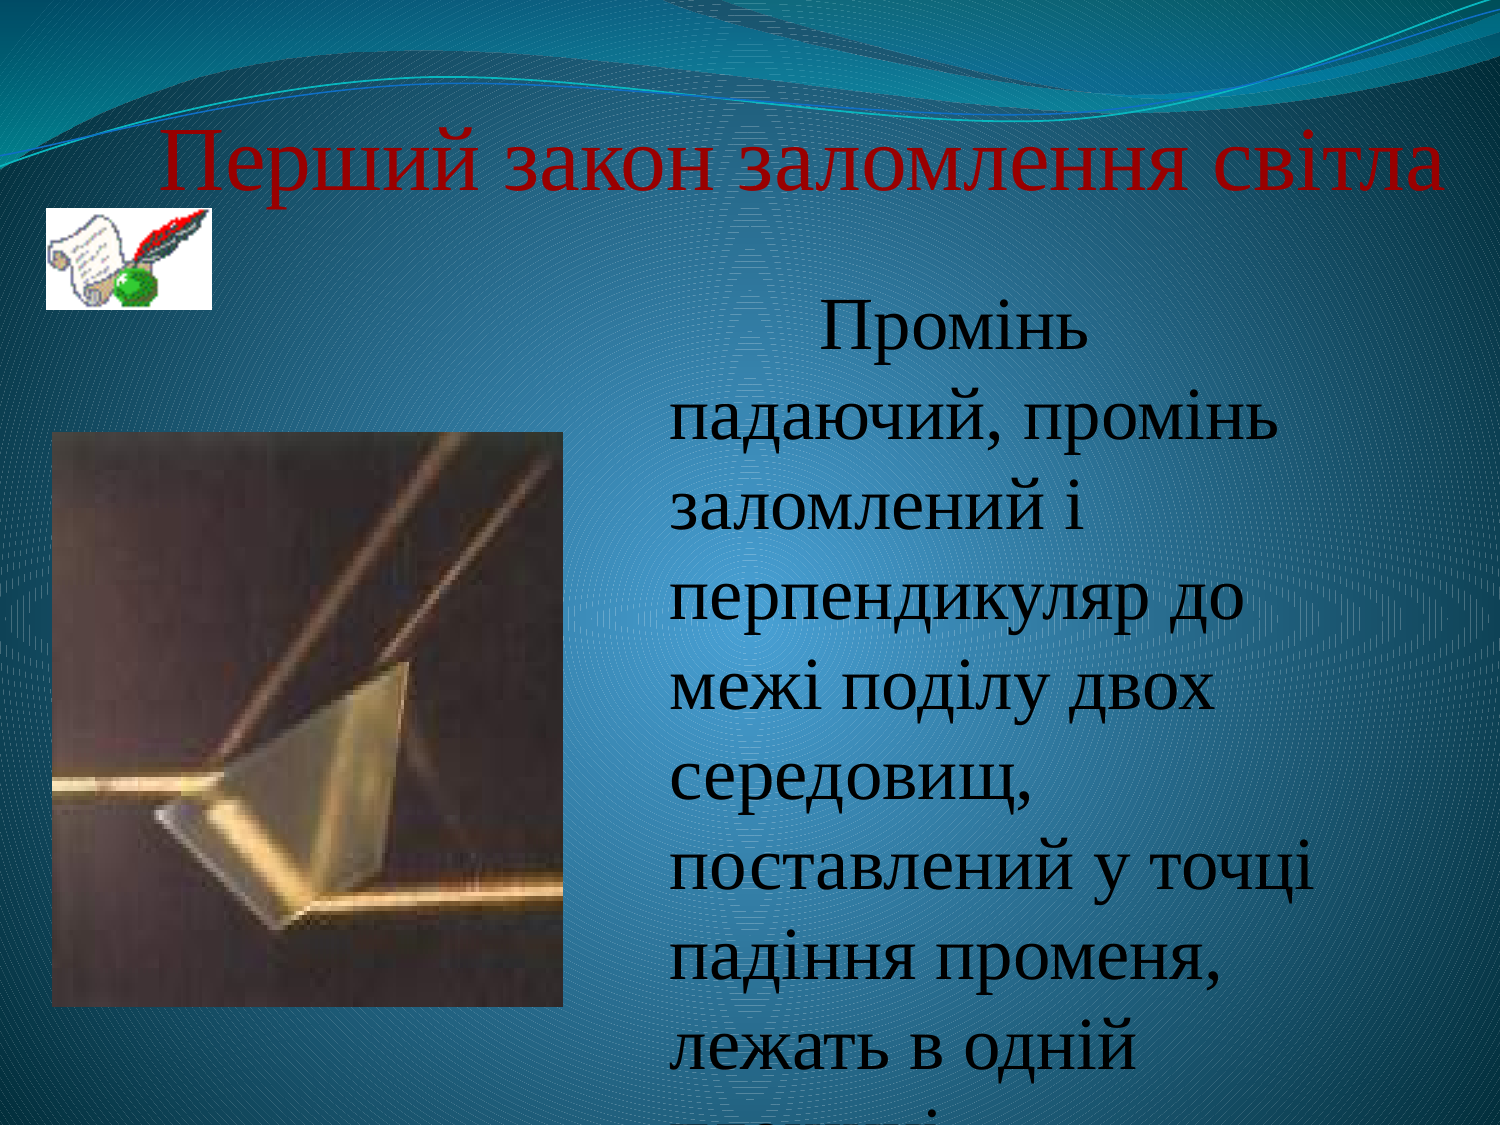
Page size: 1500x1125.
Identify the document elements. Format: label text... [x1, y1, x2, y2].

picture [45, 207, 212, 311]
list Промінь падаючий, промінь заломлений і перпендикуляр до межі поділу двох середовищ, поставлений у точці падіння променя, лежать в одній площині. [561, 266, 1417, 1071]
picture [51, 432, 563, 1007]
title Перший закон заломлення світла [147, 44, 1460, 210]
